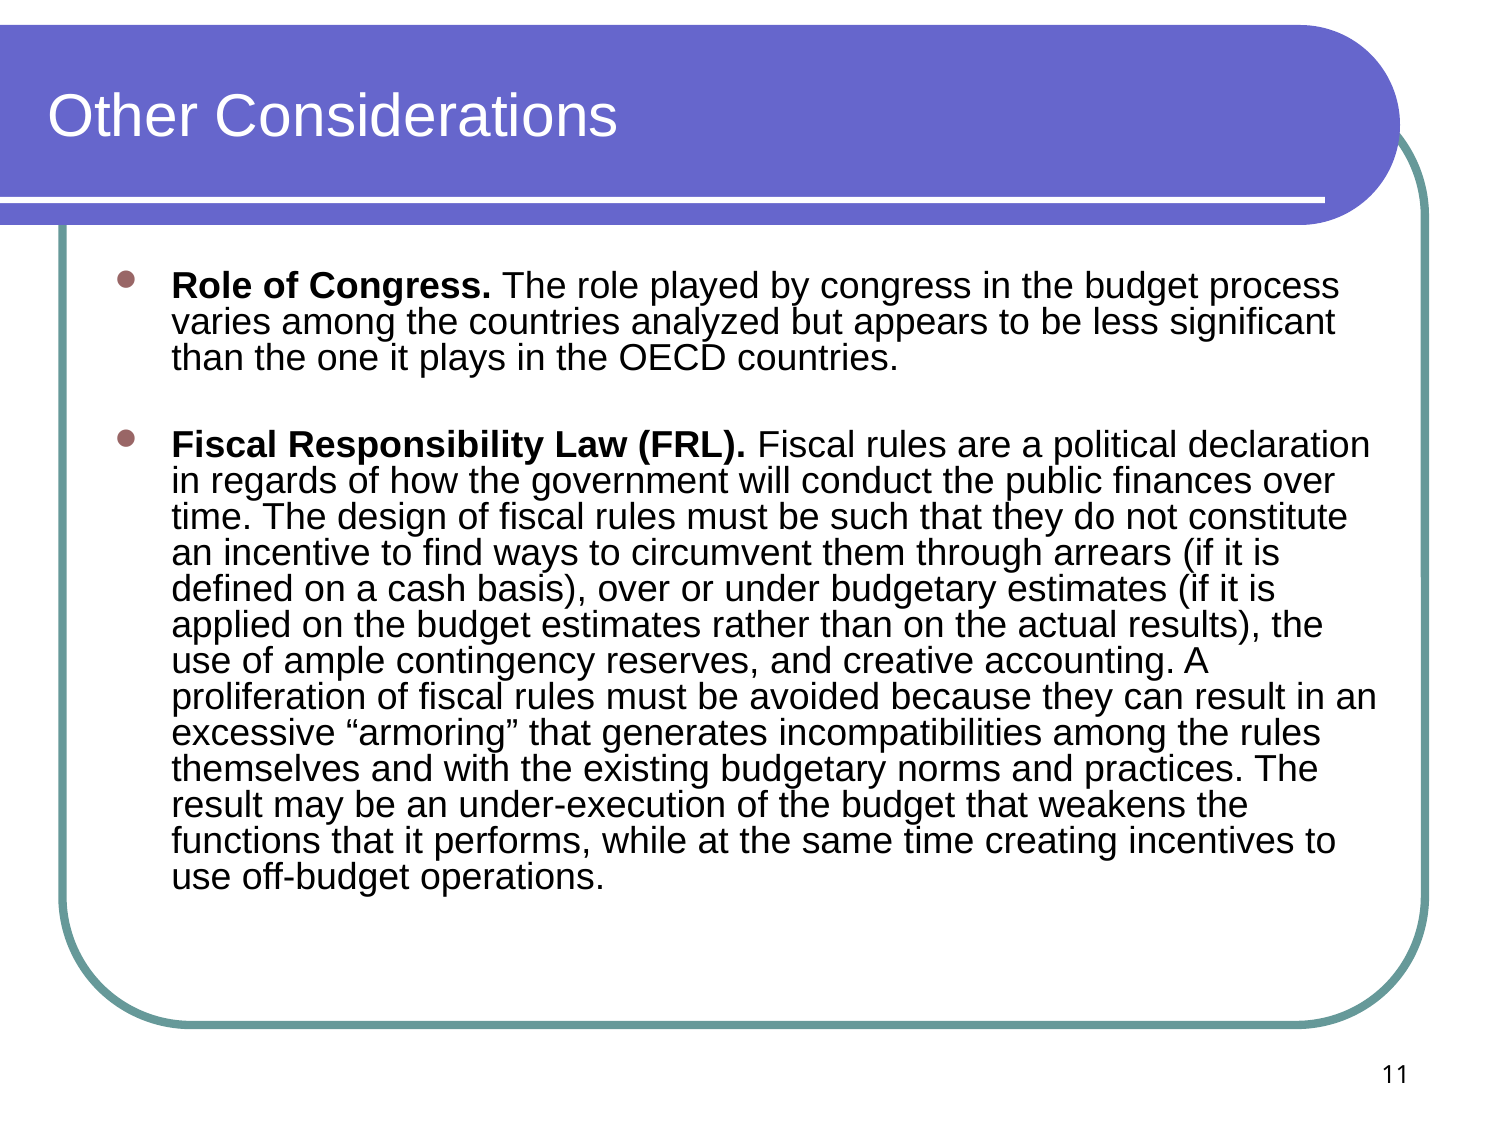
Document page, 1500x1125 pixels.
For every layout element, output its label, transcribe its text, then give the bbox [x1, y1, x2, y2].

list Role of Congress. The role played by congress in the budget process varies among the countries analyzed but appears to be less significant than the one it plays in the OECD countries. Fiscal Responsibility Law (FRL). Fiscal rules are a political declaration in regards of how the government will conduct the public finances over time. The design of fiscal rules must be such that they do not constitute an incentive to find ways to circumvent them through arrears (if it is defined on a cash basis), over or under budgetary estimates (if it is applied on the budget estimates rather than on the actual results), the use of ample contingency reserves, and creative accounting. A proliferation of fiscal rules must be avoided because they can result in an excessive “armoring” that generates incompatibilities among the rules themselves and with the existing budgetary norms and practices. The result may be an under-execution of the budget that weakens the functions that it performs, while at the same time creating incentives to use off-budget operations. [99, 262, 1401, 988]
slide_number 11 [1074, 1024, 1426, 1101]
title Other Considerations [31, 37, 1348, 188]
